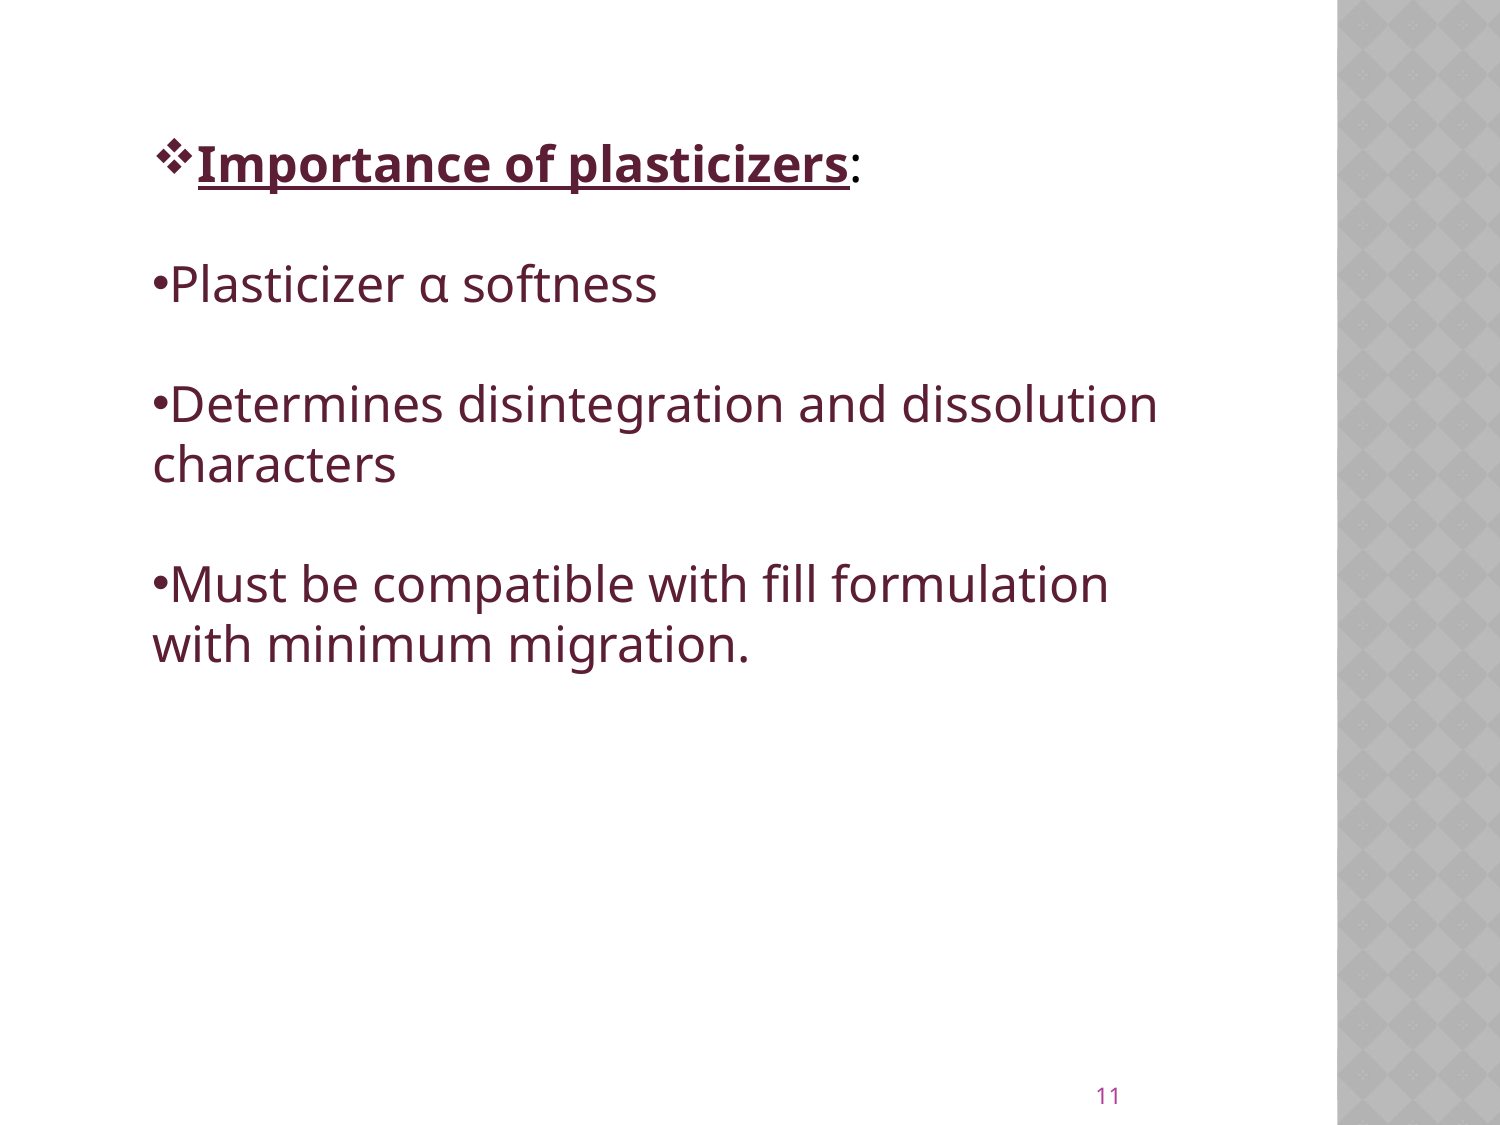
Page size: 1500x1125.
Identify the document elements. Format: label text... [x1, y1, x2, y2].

slide_number 11 [1025, 1075, 1122, 1113]
text_box Importance of plasticizers: Plasticizer α softness Determines disintegration and dissolution characters Must be compatible with fill formulation with minimum migration. [134, 122, 1178, 773]
